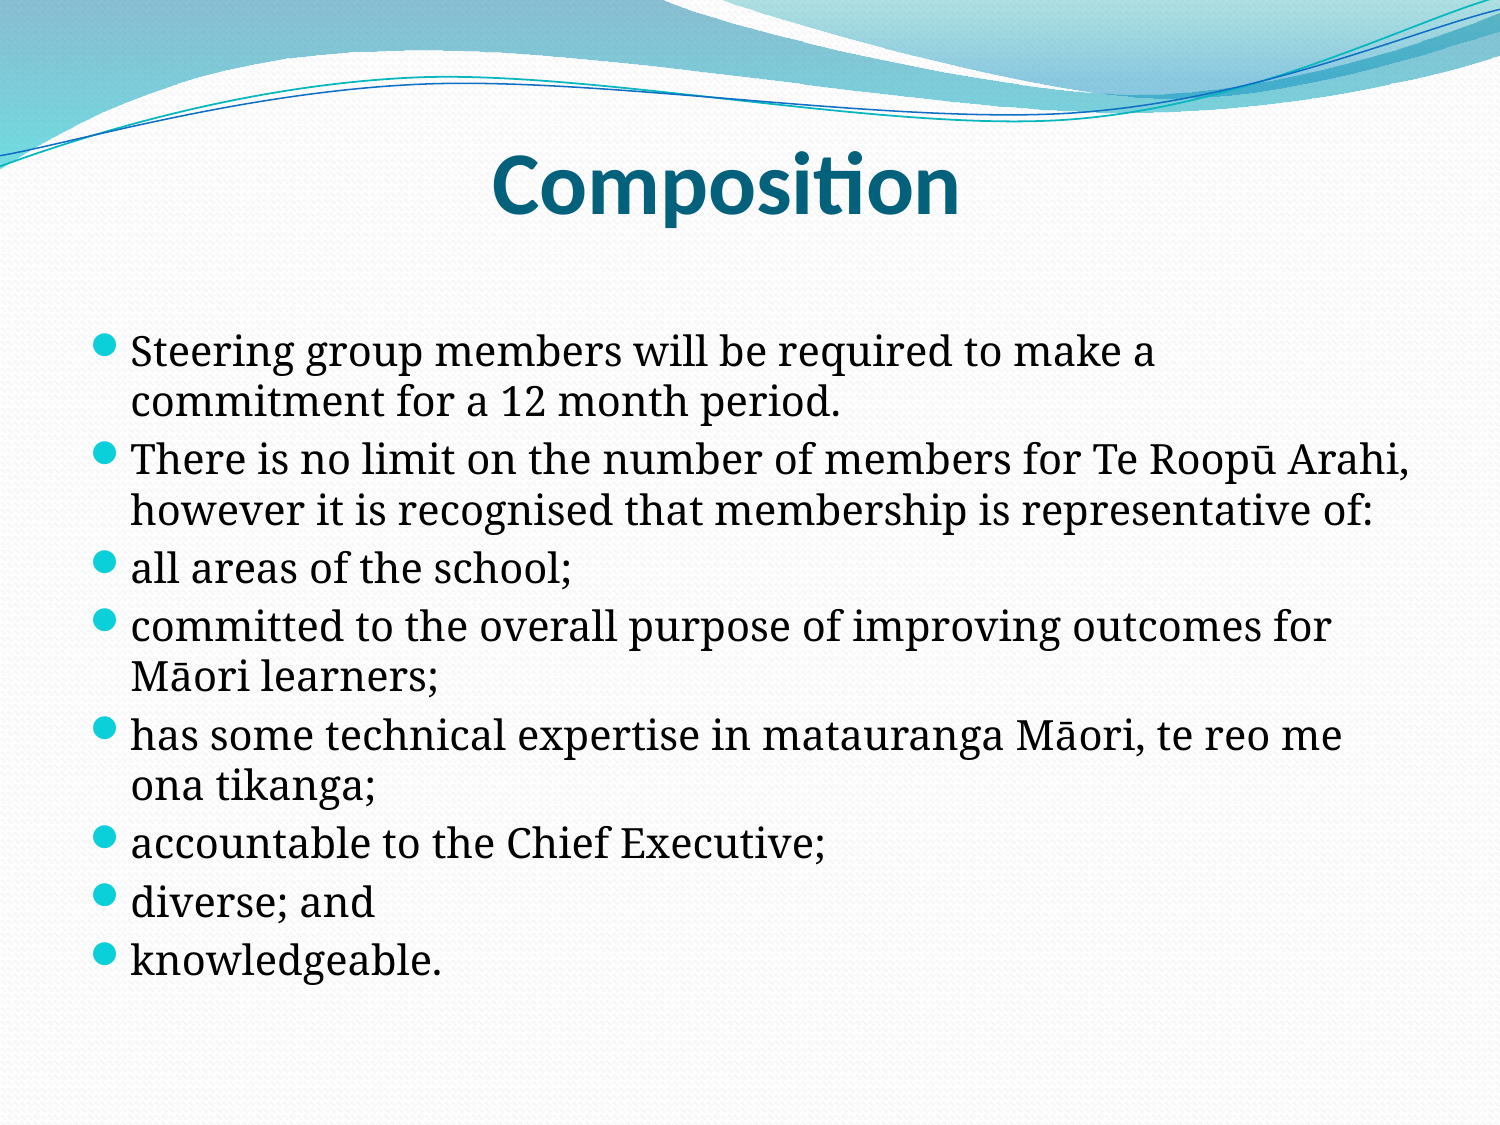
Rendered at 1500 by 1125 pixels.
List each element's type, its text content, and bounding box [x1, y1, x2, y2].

title Composition [492, 117, 1086, 317]
list Steering group members will be required to make a commitment for a 12 month period. There is no limit on the number of members for Te Roopū Arahi, however it is recognised that membership is representative of: all areas of the school; committed to the overall purpose of improving outcomes for Māori learners; has some technical expertise in matauranga Māori, te reo me ona tikanga; accountable to the Chief Executive; diverse; and knowledgeable. [75, 317, 1425, 1038]
